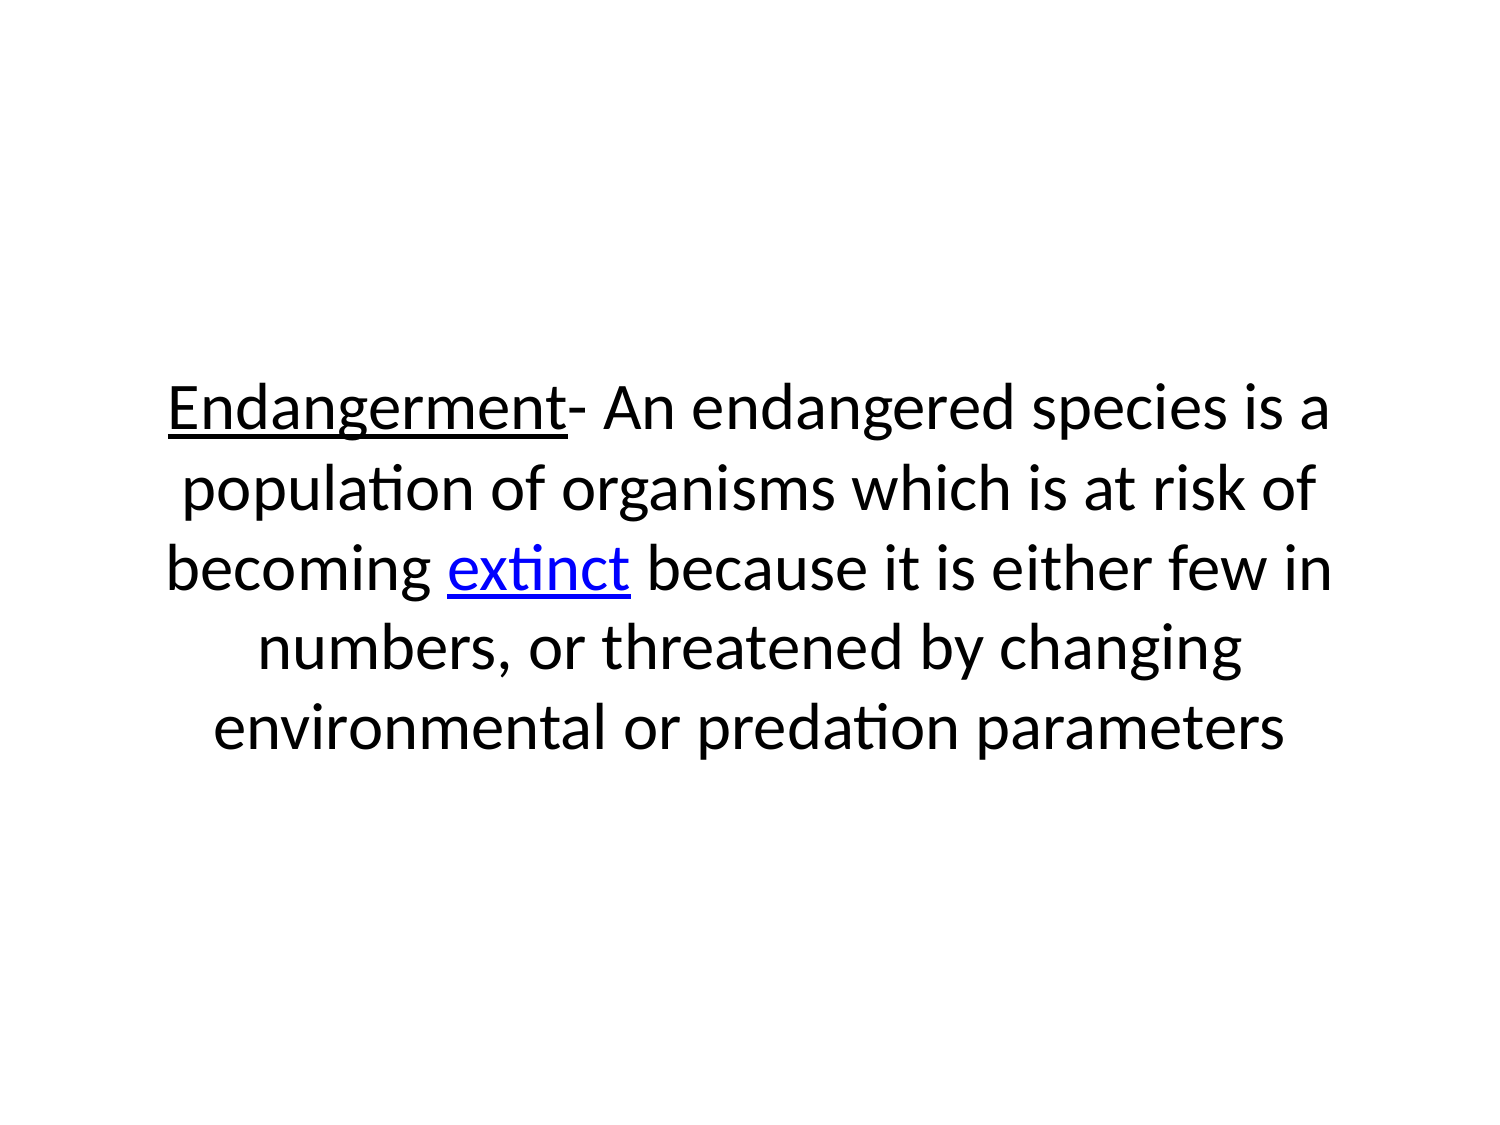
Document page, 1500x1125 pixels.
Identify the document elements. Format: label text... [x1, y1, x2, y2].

list Endangerment- An endangered species is a population of organisms which is at risk of becoming extinct because it is either few in numbers, or threatened by changing environmental or predation parameters [75, 262, 1425, 1005]
